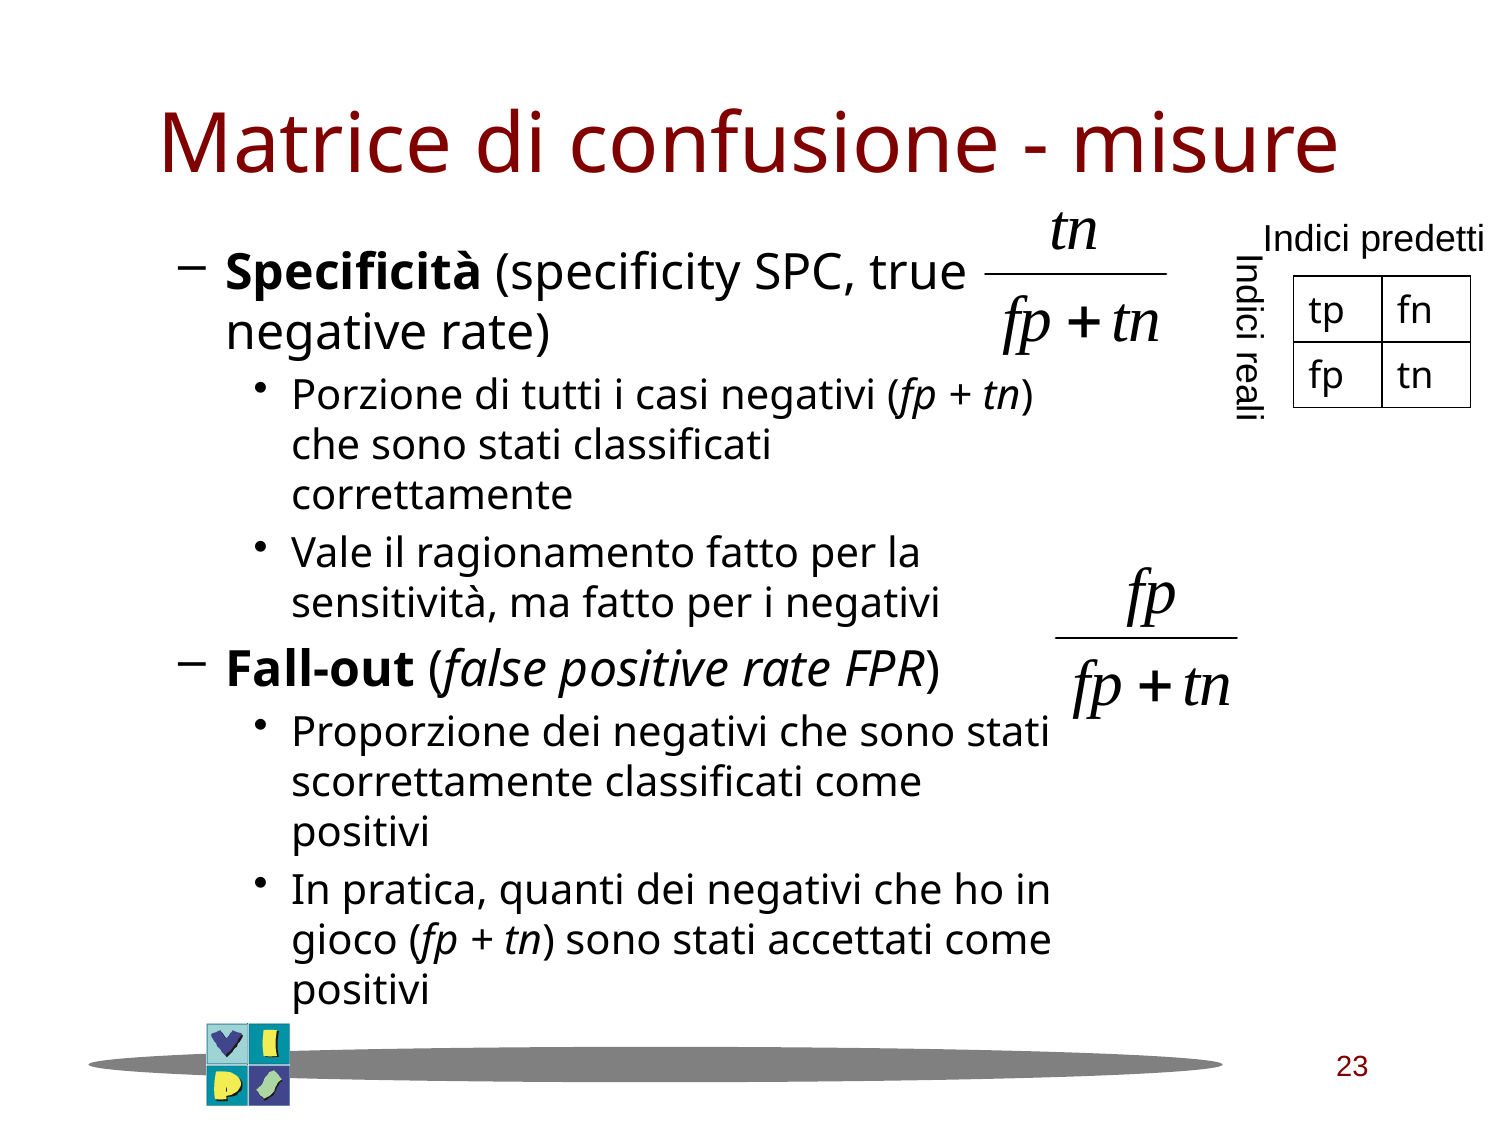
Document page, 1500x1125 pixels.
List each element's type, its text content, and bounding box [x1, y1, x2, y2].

picture [206, 1023, 290, 1106]
list Specificità (specificity SPC, true negative rate) Porzione di tutti i casi negativi (fp + tn) che sono stati classificati correttamente Vale il ragionamento fatto per la sensitività, ma fatto per i negativi Fall-out (false positive rate FPR) Proporzione dei negativi che sono stati scorrettamente classificati come positivi In pratica, quanti dei negativi che ho in gioco (fp + tn) sono stati accettati come positivi [88, 231, 1069, 975]
table_cell fp [1294, 343, 1381, 407]
text_box Indici reali [1222, 238, 1282, 437]
table_header tp [1294, 277, 1381, 341]
table_header fn [1383, 277, 1470, 341]
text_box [974, 186, 1182, 367]
title Matrice di confusione - misure [75, 45, 1425, 233]
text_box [1044, 550, 1253, 731]
table_cell tn [1383, 343, 1470, 407]
slide_number 23 [1033, 1039, 1384, 1118]
text_box Indici predetti [1247, 206, 1500, 267]
